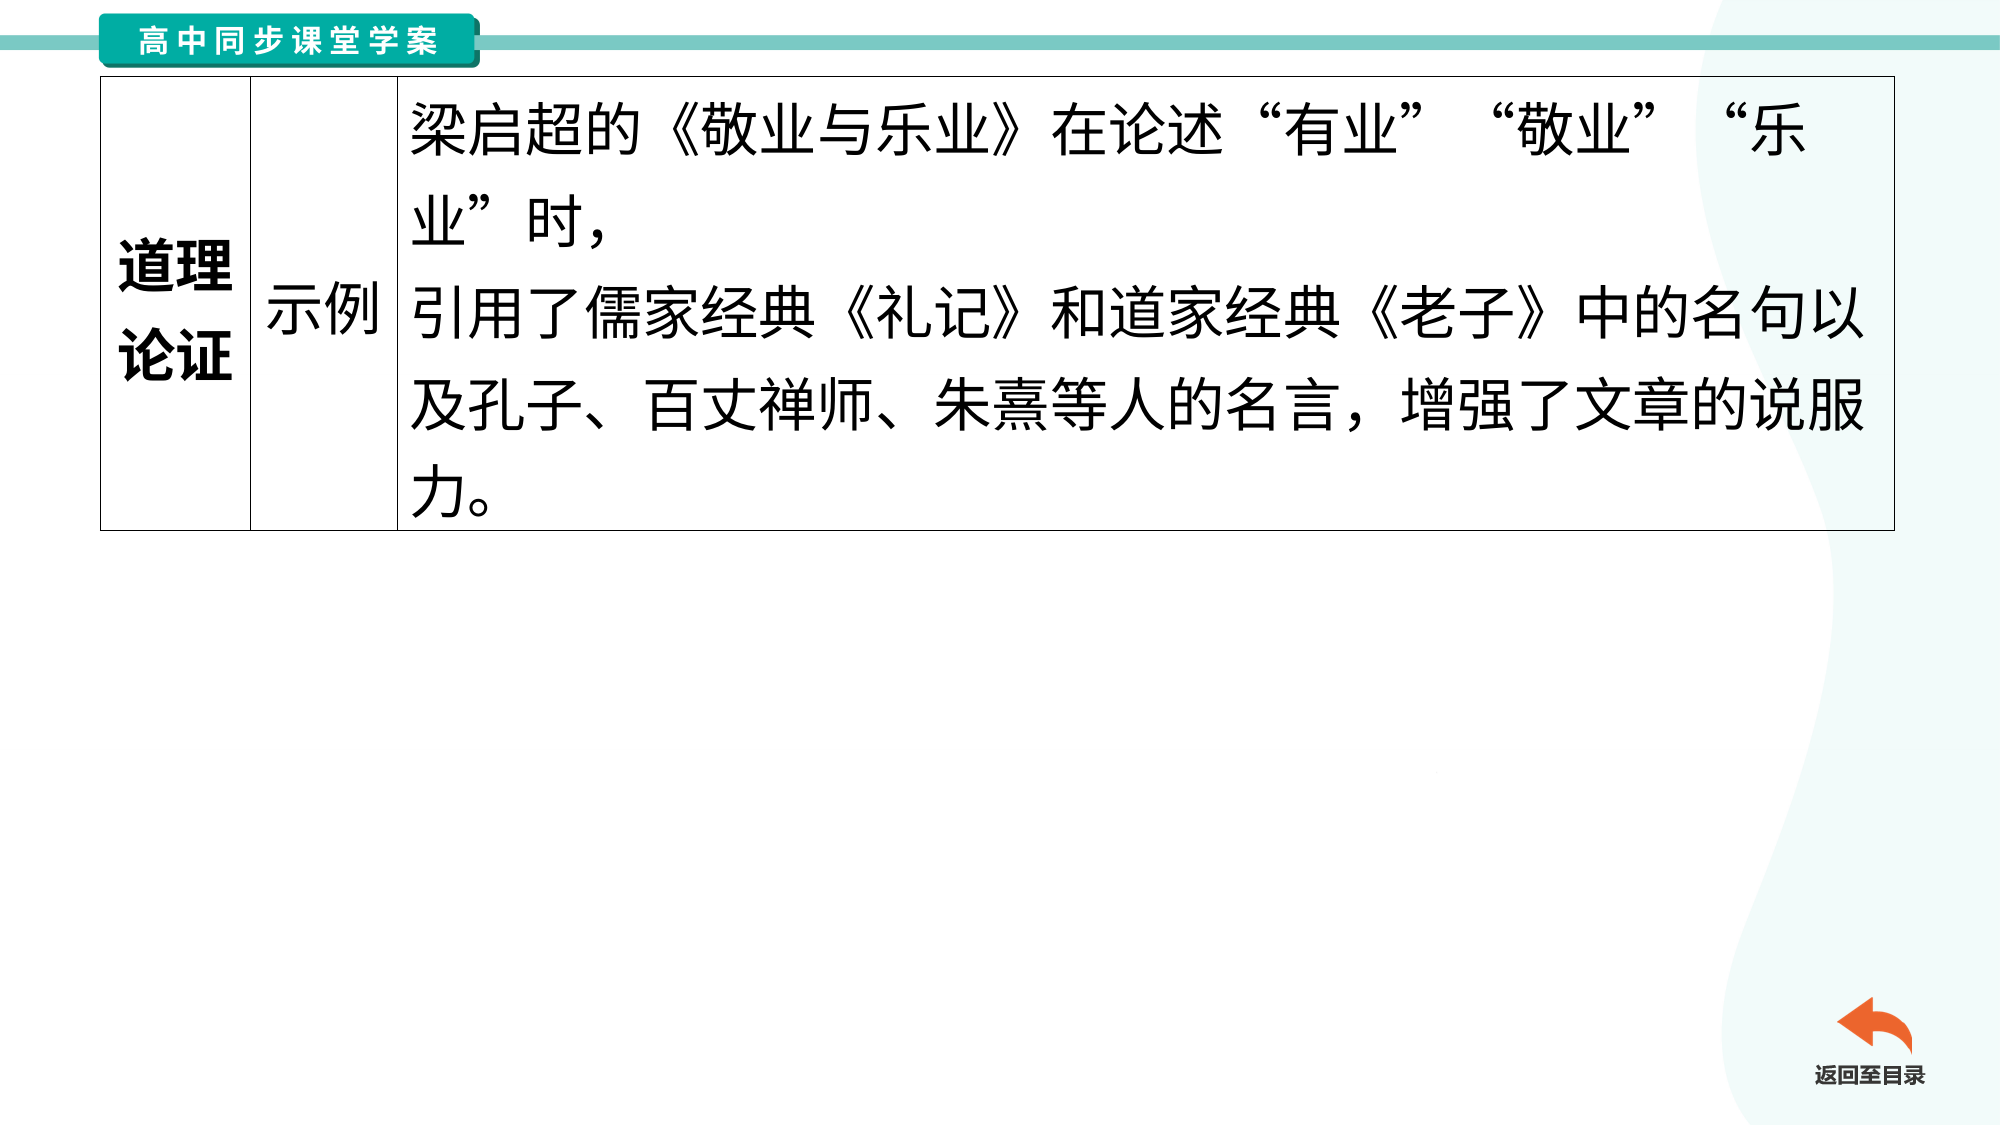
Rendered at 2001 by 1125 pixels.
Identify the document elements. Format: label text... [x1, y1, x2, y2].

table_header 梁启超的《敬业与乐业》在论述“有业”“敬业”“乐业”时， 引用了儒家经典《礼记》和道家经典《老子》中的名句以 及孔子、百丈禅师、朱熹等人的名言，增强了文章的说服 力。 [398, 77, 1894, 530]
table_header 示例 [251, 77, 397, 530]
table_header 道理 论证 [101, 77, 250, 530]
picture [0, 0, 2000, 1125]
